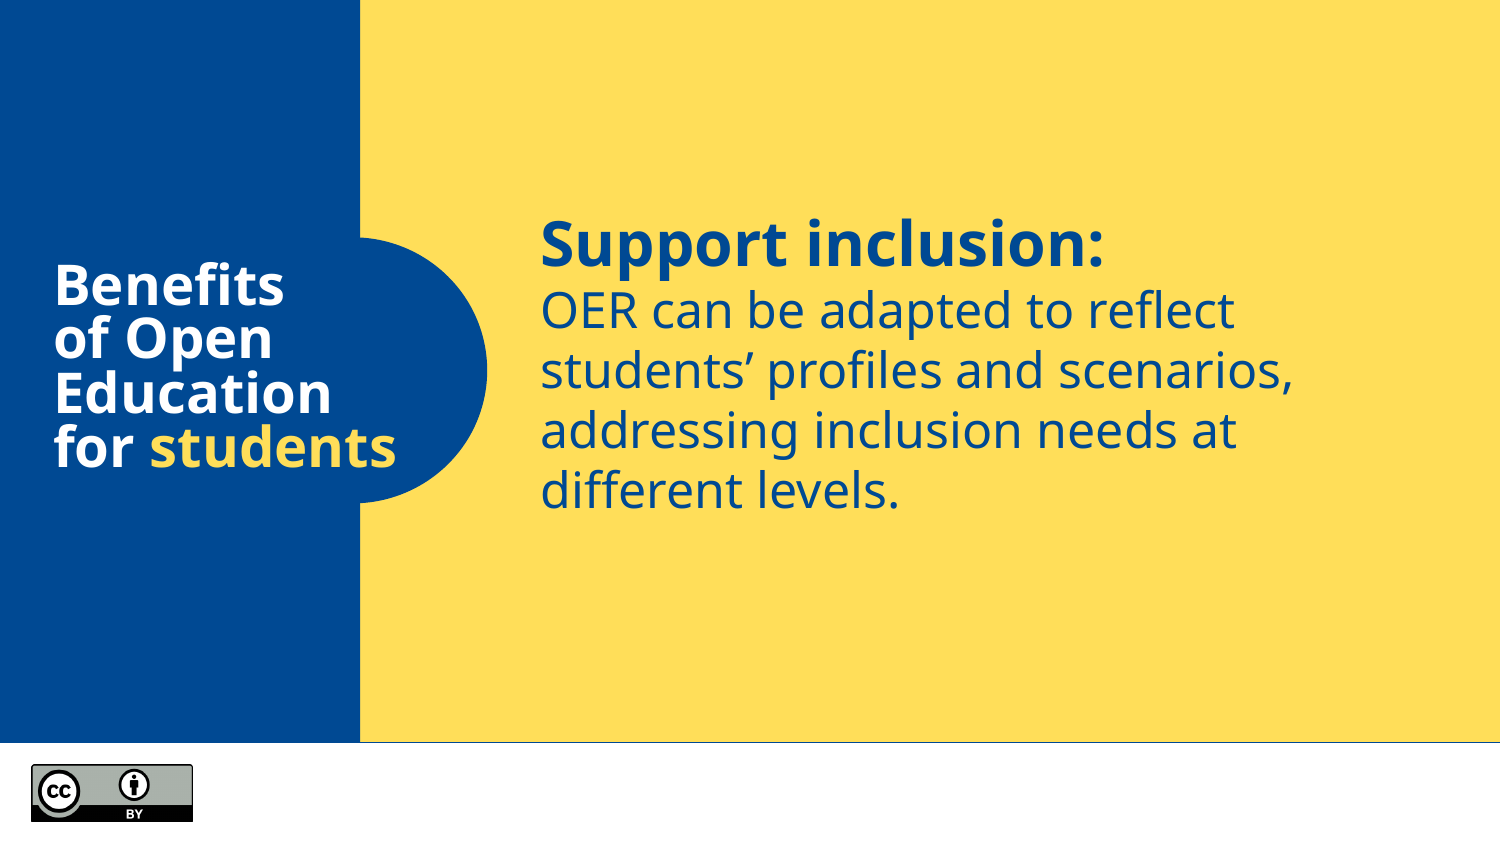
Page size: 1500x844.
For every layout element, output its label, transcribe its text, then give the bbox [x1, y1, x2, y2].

text_box [300, 493, 405, 504]
text_box [304, 237, 401, 246]
text_box [0, 750, 1500, 844]
text_box [421, 255, 488, 485]
text_box [0, 0, 361, 742]
text_box Benefits of Open Education for students [38, 246, 421, 493]
picture [31, 764, 193, 822]
text_box Support inclusion: OER can be adapted to reflect students’ profiles and scenarios, addressing inclusion needs at different levels. [525, 188, 1420, 658]
